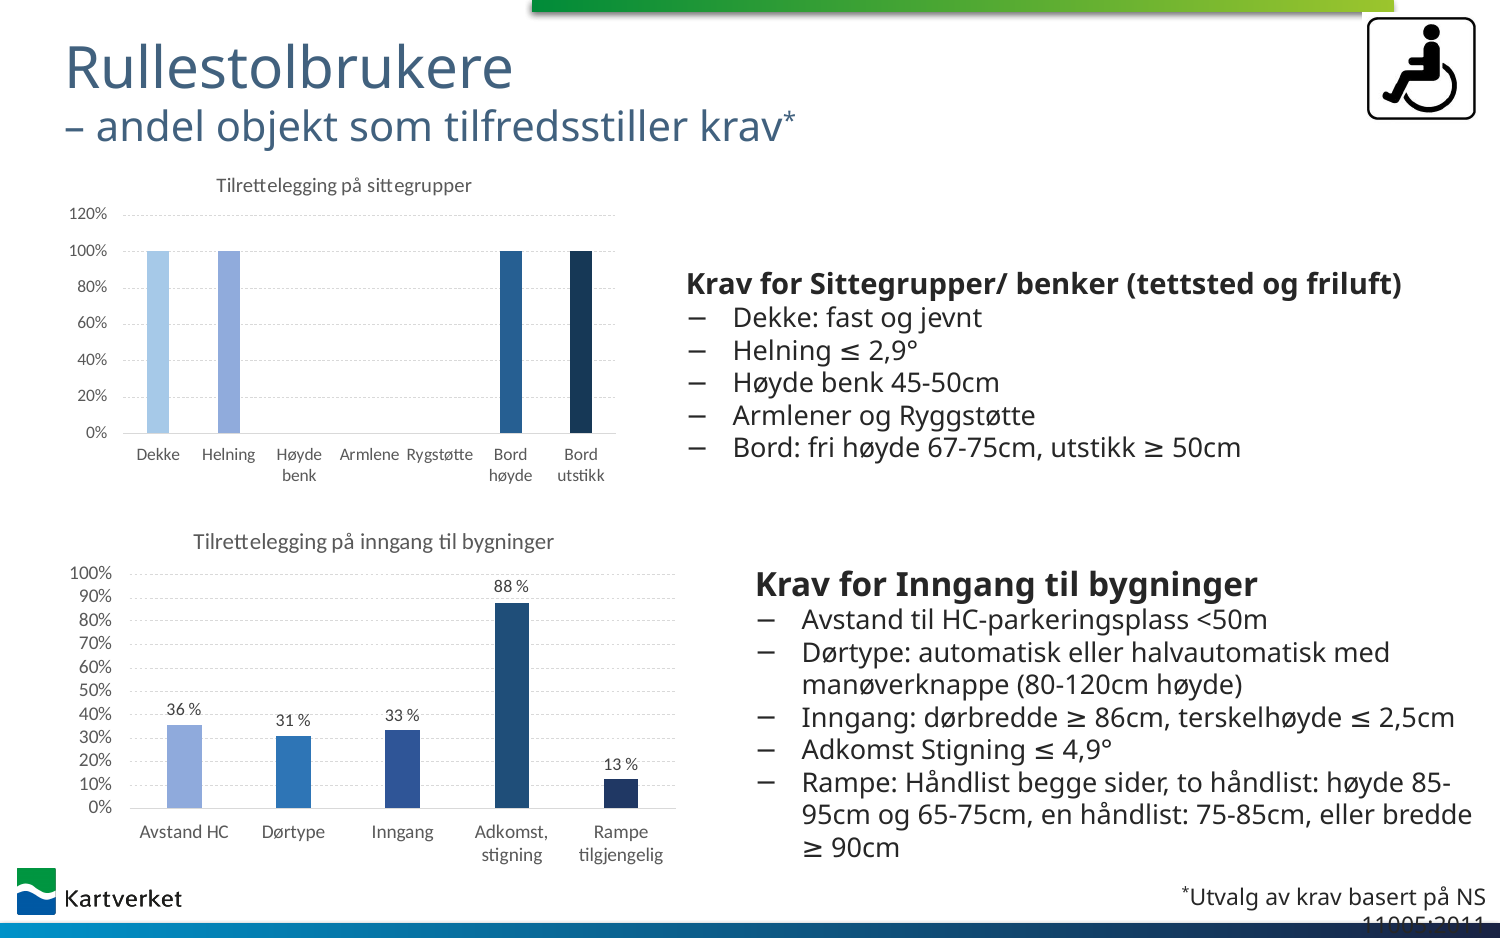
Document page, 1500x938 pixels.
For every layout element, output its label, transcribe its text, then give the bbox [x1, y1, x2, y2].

text_box Krav for Sittegrupper/ benker (tettsted og friluft) Dekke: fast og jevnt Helning ≤ 2,9° Høyde benk 45-50cm Armlener og Ryggstøtte Bord: fri høyde 67-75cm, utstikk ≥ 50cm [670, 258, 1418, 471]
picture [1362, 12, 1481, 126]
picture [62, 166, 626, 492]
text_box Rullestolbrukere – andel objekt som tilfredsstiller krav* [49, 25, 1431, 158]
text_box *Utvalg av krav basert på NS 11005:2011 [1068, 873, 1500, 938]
picture [62, 520, 687, 874]
text_box Krav for Inngang til bygninger Avstand til HC-parkeringsplass <50m Dørtype: automatisk eller halvautomatisk med manøverknappe (80-120cm høyde) Inngang: dørbredde ≥ 86cm, terskelhøyde ≤ 2,5cm Adkomst Stigning ≤ 4,9° Rampe: Håndlist begge sider, to håndlist: høyde 85-95cm og 65-75cm, en håndlist: 75-85cm, eller bredde ≥ 90cm [740, 555, 1491, 870]
